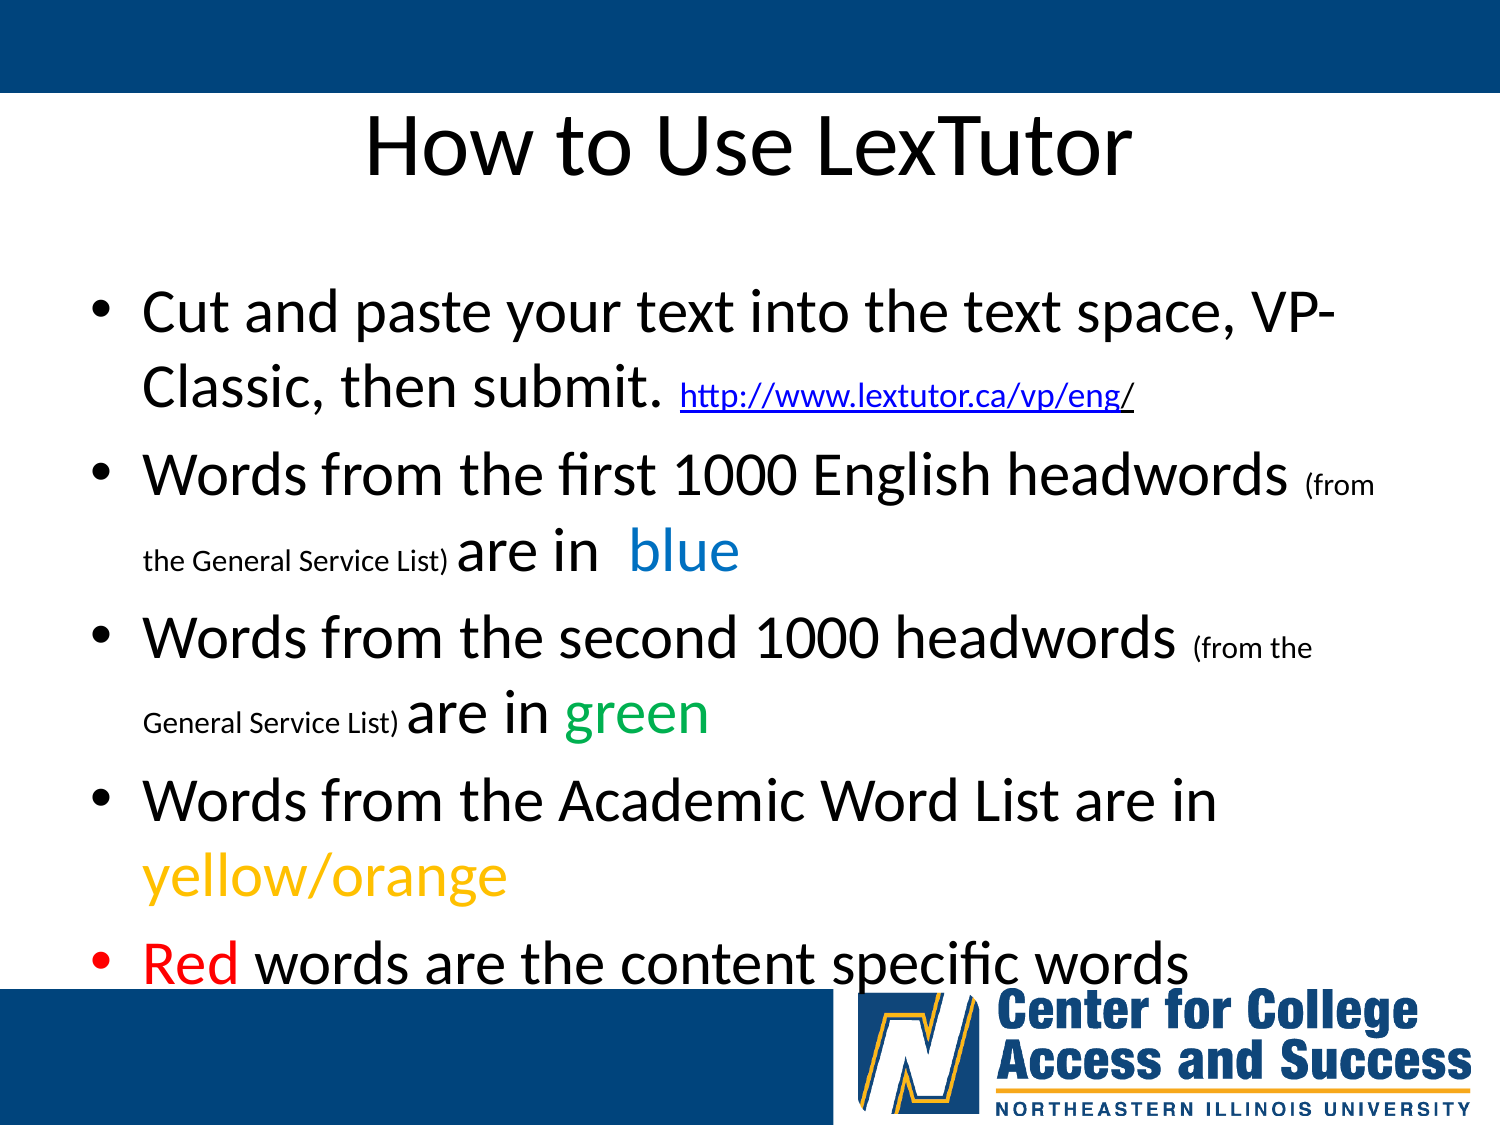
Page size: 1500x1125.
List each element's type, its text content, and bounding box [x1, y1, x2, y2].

picture [0, 0, 1500, 93]
title How to Use LexTutor [75, 102, 1425, 233]
list Cut and paste your text into the text space, VP- Classic, then submit. http://www.lextutor.ca/vp/eng/ Words from the first 1000 English headwords (from the General Service List) are in blue Words from the second 1000 headwords (from the General Service List) are in green Words from the Academic Word List are in yellow/orange Red words are the content specific words [75, 262, 1425, 1005]
picture [858, 988, 1471, 1116]
picture [0, 989, 834, 1125]
